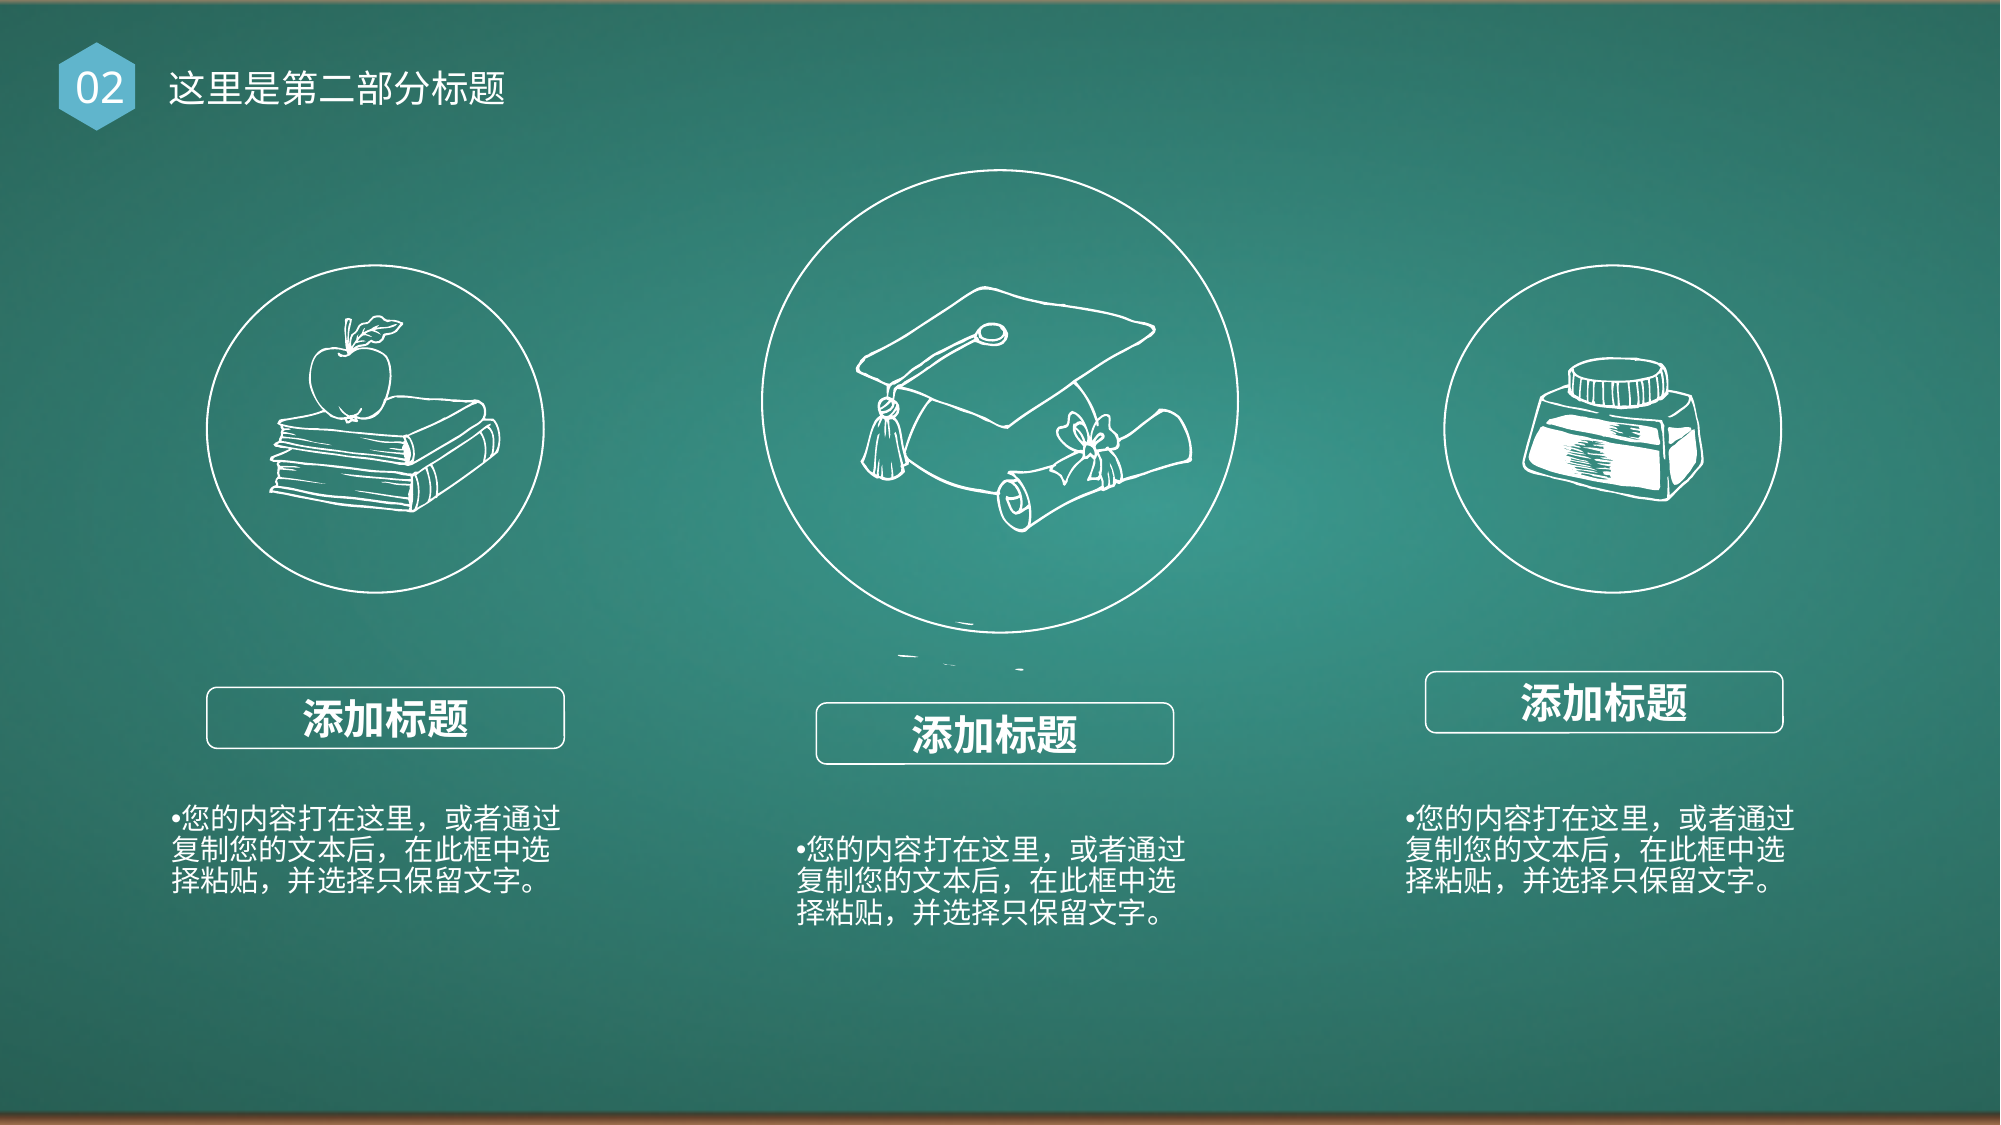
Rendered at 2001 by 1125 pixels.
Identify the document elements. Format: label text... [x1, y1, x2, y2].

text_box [1521, 356, 1705, 502]
text_box [79, 42, 114, 52]
text_box 添加标题 [1425, 671, 1783, 733]
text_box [268, 314, 1024, 672]
picture [0, 0, 2000, 1125]
text_box 您的内容打在这里，或者通过复制您的文本后，在此框中选择粘贴，并选择只保留文字。 [781, 827, 1219, 937]
text_box 添加标题 [816, 702, 1174, 764]
text_box 您的内容打在这里，或者通过复制您的文本后，在此框中选择粘贴，并选择只保留文字。 [156, 796, 594, 906]
text_box 这里是第二部分标题 [148, 54, 654, 120]
text_box 02 [60, 52, 153, 120]
text_box [206, 265, 496, 551]
text_box [78, 120, 116, 131]
text_box [779, 170, 1238, 631]
text_box 添加标题 [206, 687, 565, 749]
text_box 您的内容打在这里，或者通过复制您的文本后，在此框中选择粘贴，并选择只保留文字。 [1390, 796, 1828, 906]
text_box [936, 286, 1193, 530]
text_box [1444, 265, 1782, 593]
